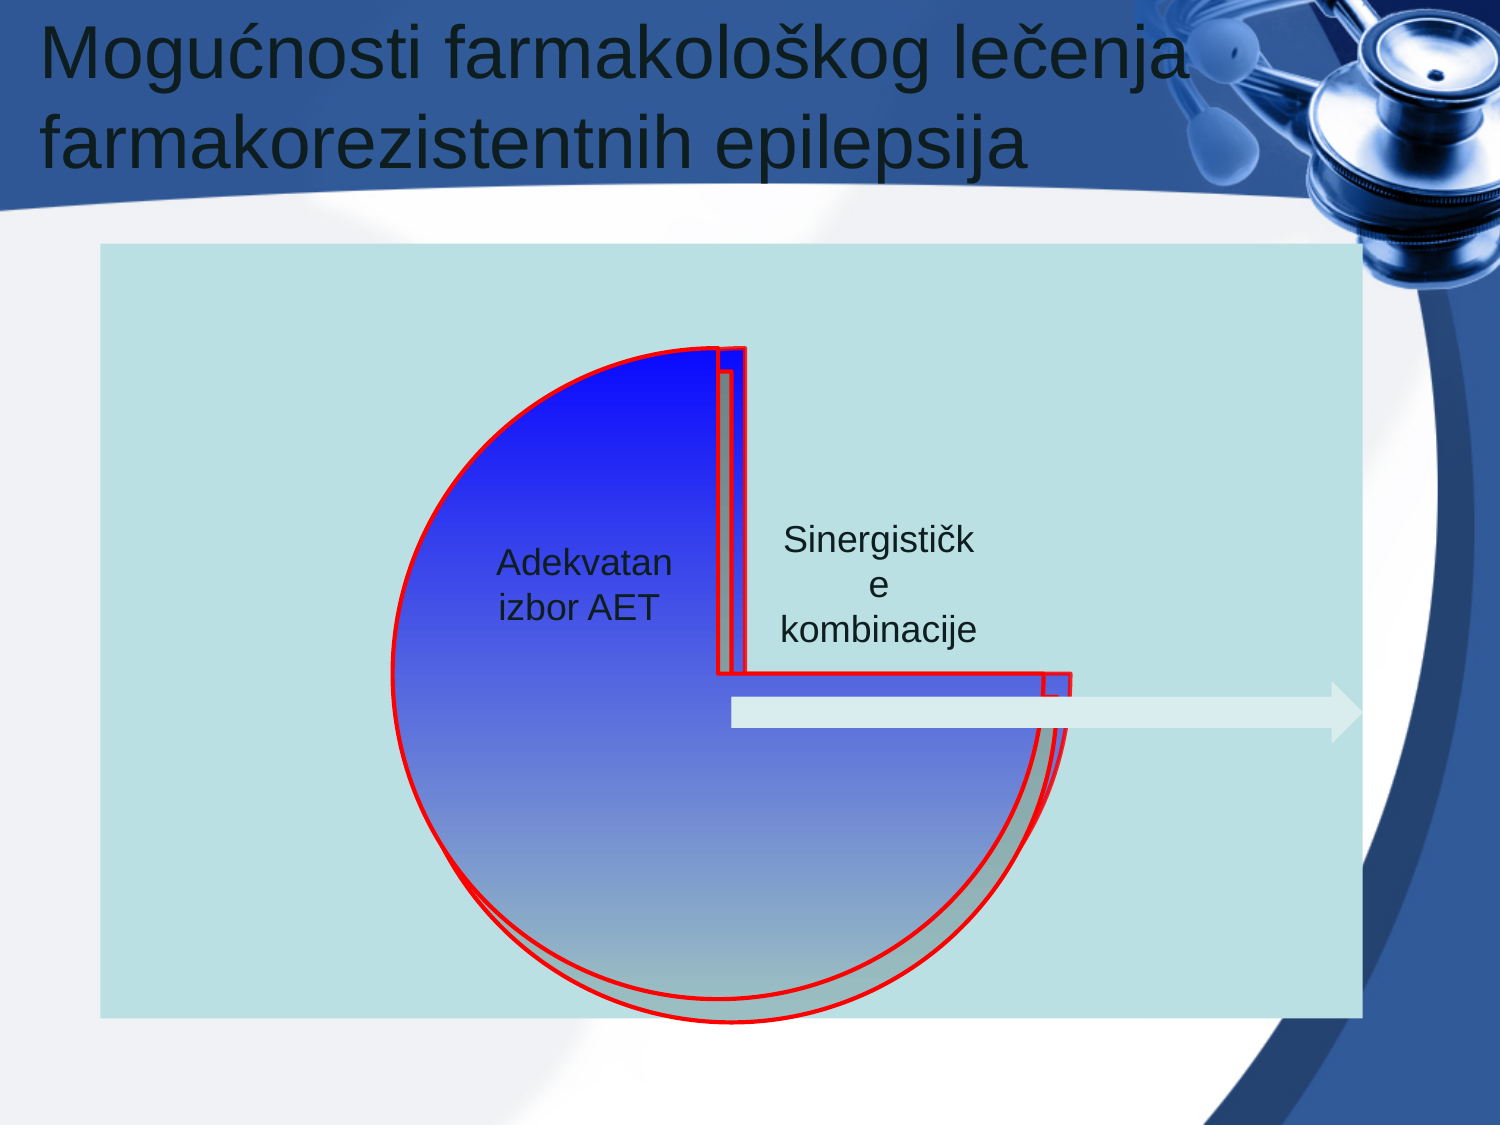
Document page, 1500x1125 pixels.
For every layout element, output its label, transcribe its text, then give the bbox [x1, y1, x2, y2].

title Mogućnosti farmakološkog lečenja farmakorezistentnih epilepsija [24, 24, 1459, 163]
picture [0, 0, 1500, 1125]
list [100, 243, 1363, 1019]
slide_number 33 [937, 1062, 1294, 1101]
